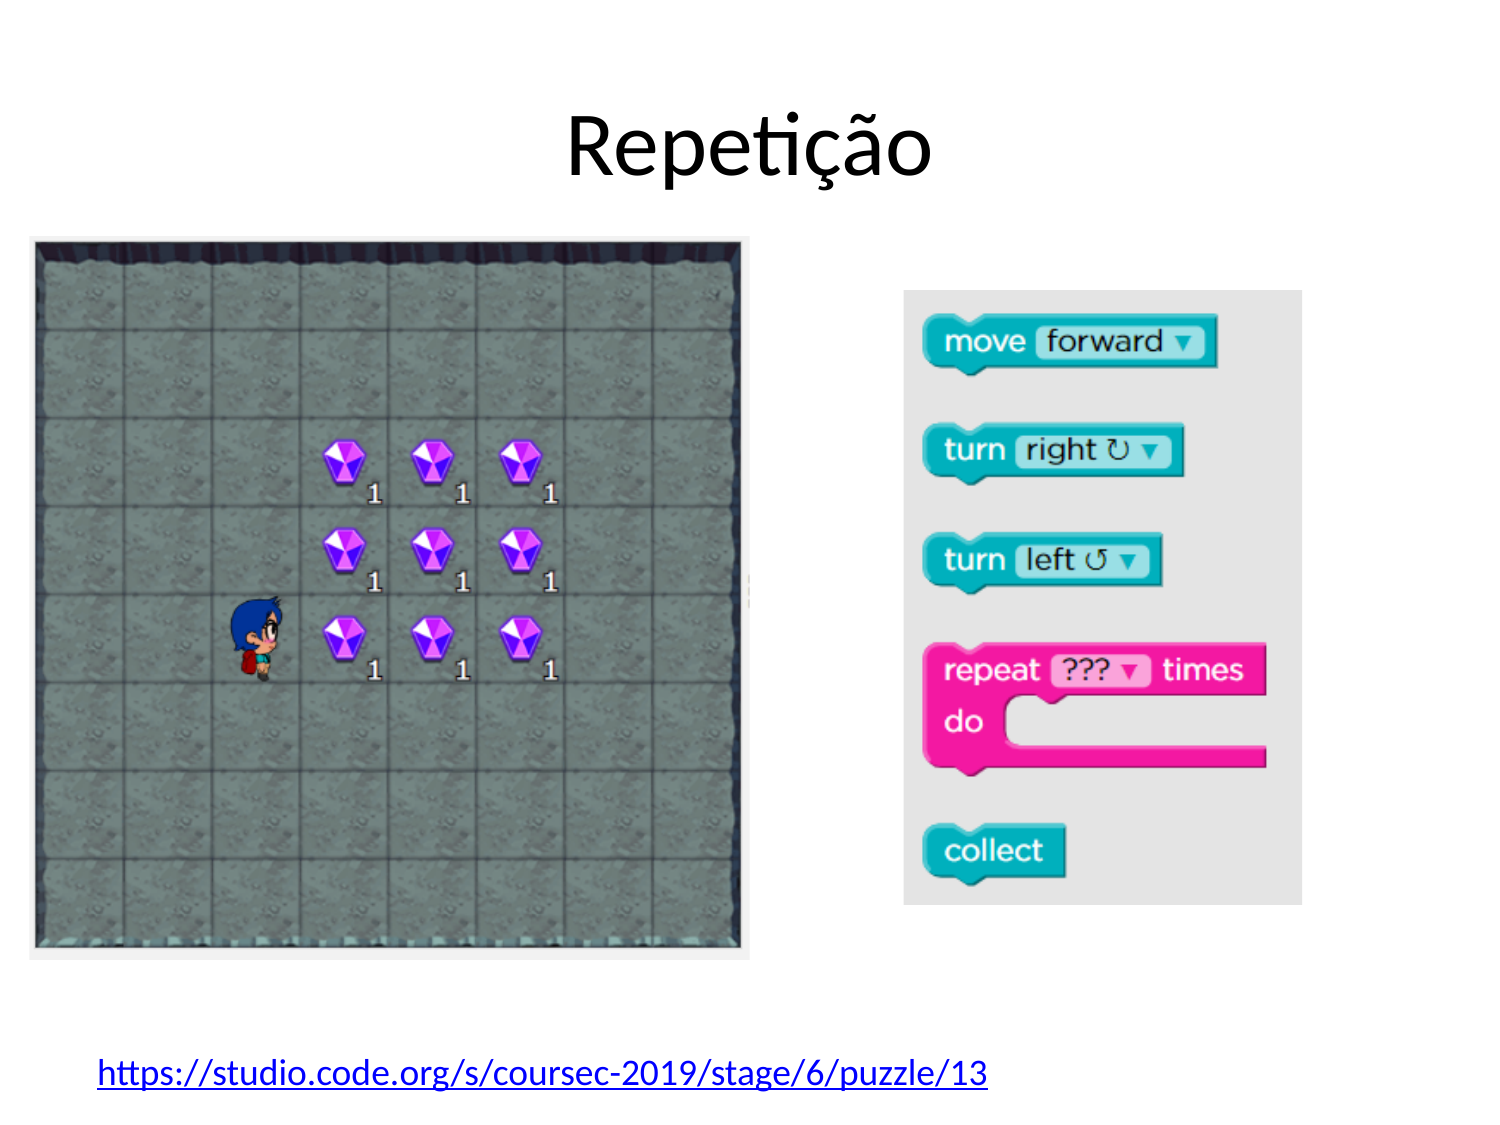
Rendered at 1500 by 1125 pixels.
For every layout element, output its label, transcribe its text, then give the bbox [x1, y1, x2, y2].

picture [29, 236, 750, 960]
title Repetição [75, 45, 1425, 233]
text_box https://studio.code.org/s/coursec-2019/stage/6/puzzle/13 [82, 1040, 1004, 1100]
picture [903, 290, 1303, 906]
